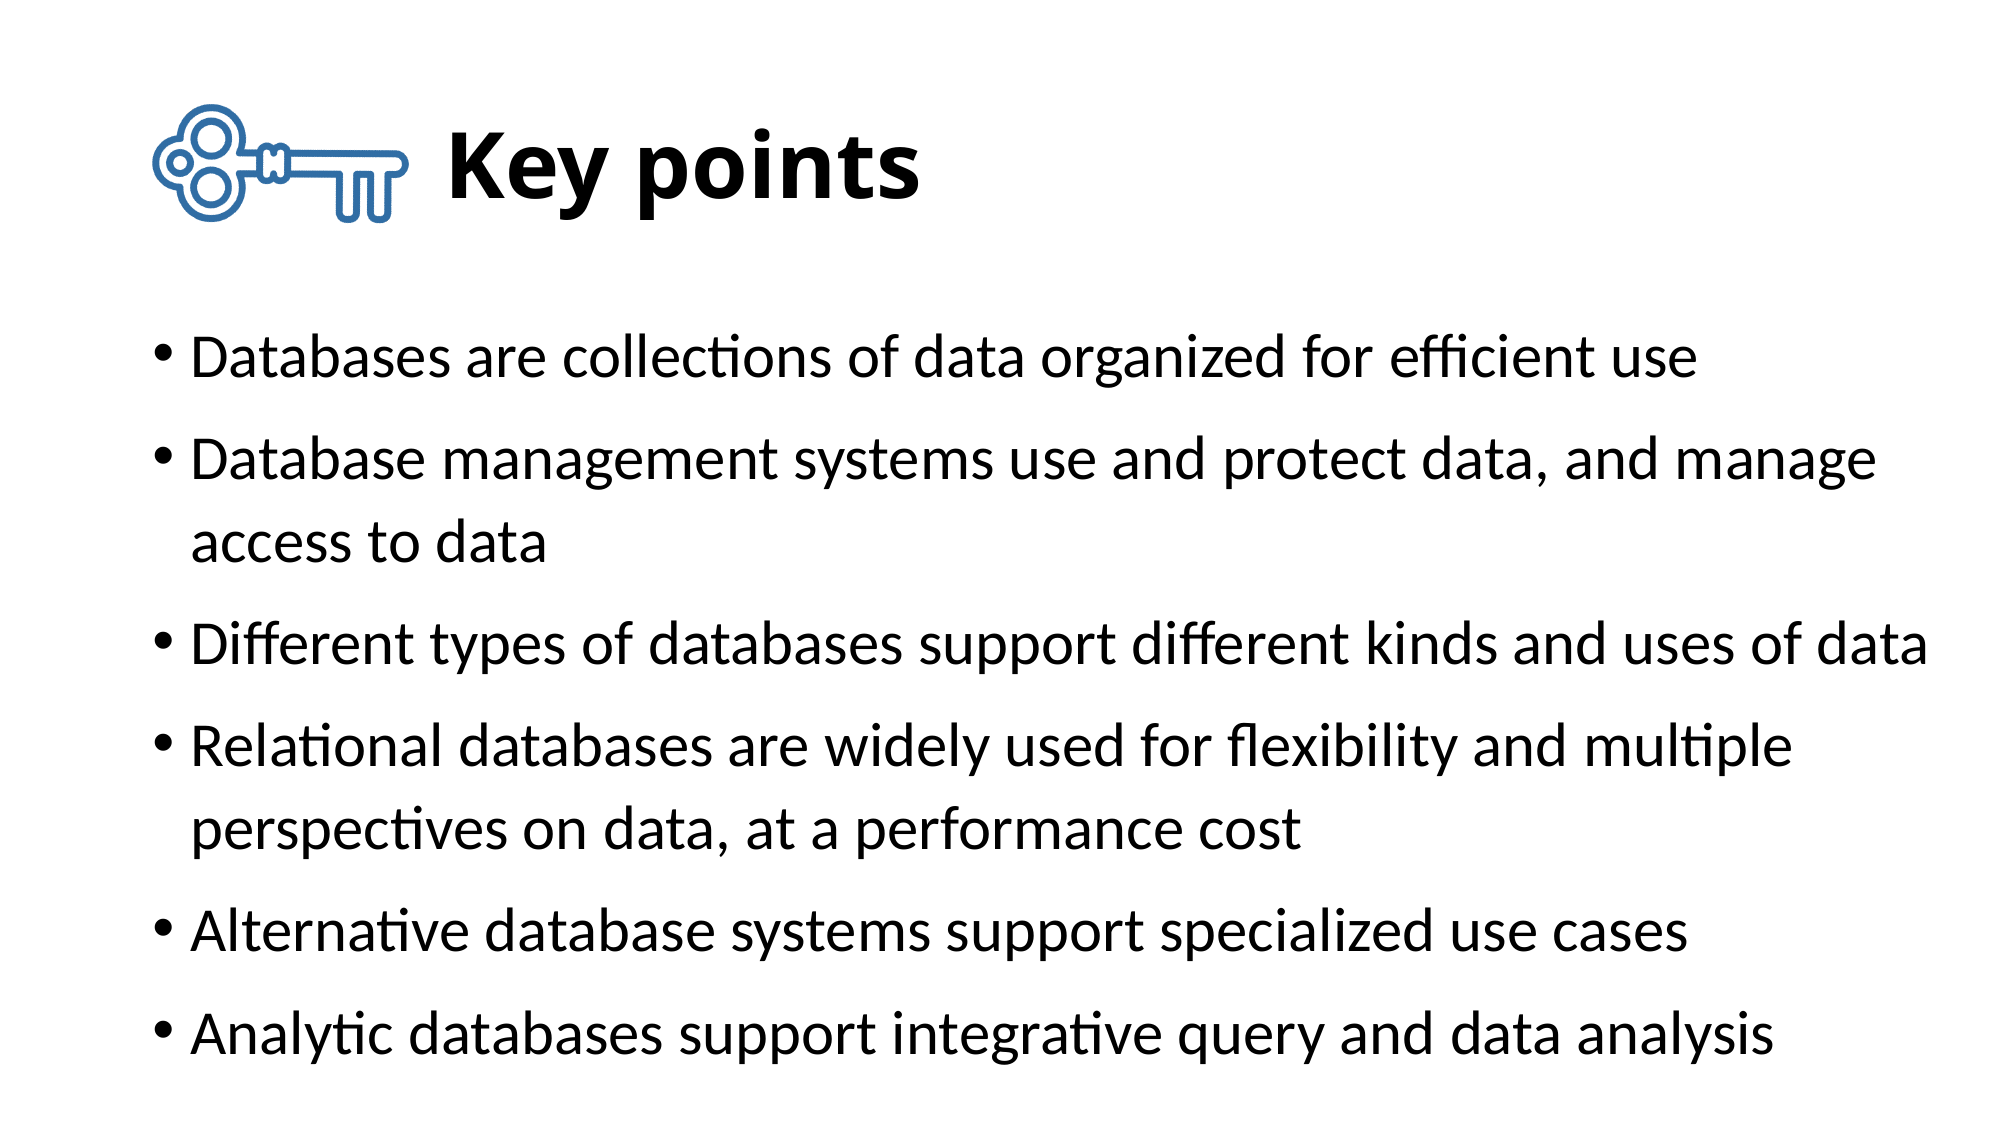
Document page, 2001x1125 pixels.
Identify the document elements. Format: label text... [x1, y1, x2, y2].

title Key points [429, 59, 1863, 278]
picture [179, 65, 388, 274]
list Databases are collections of data organized for efficient use Database management systems use and protect data, and manage access to data Different types of databases support different kinds and uses of data Relational databases are widely used for flexibility and multiple perspectives on data, at a performance cost Alternative database systems support specialized use cases Analytic databases support integrative query and data analysis [137, 299, 1956, 1084]
